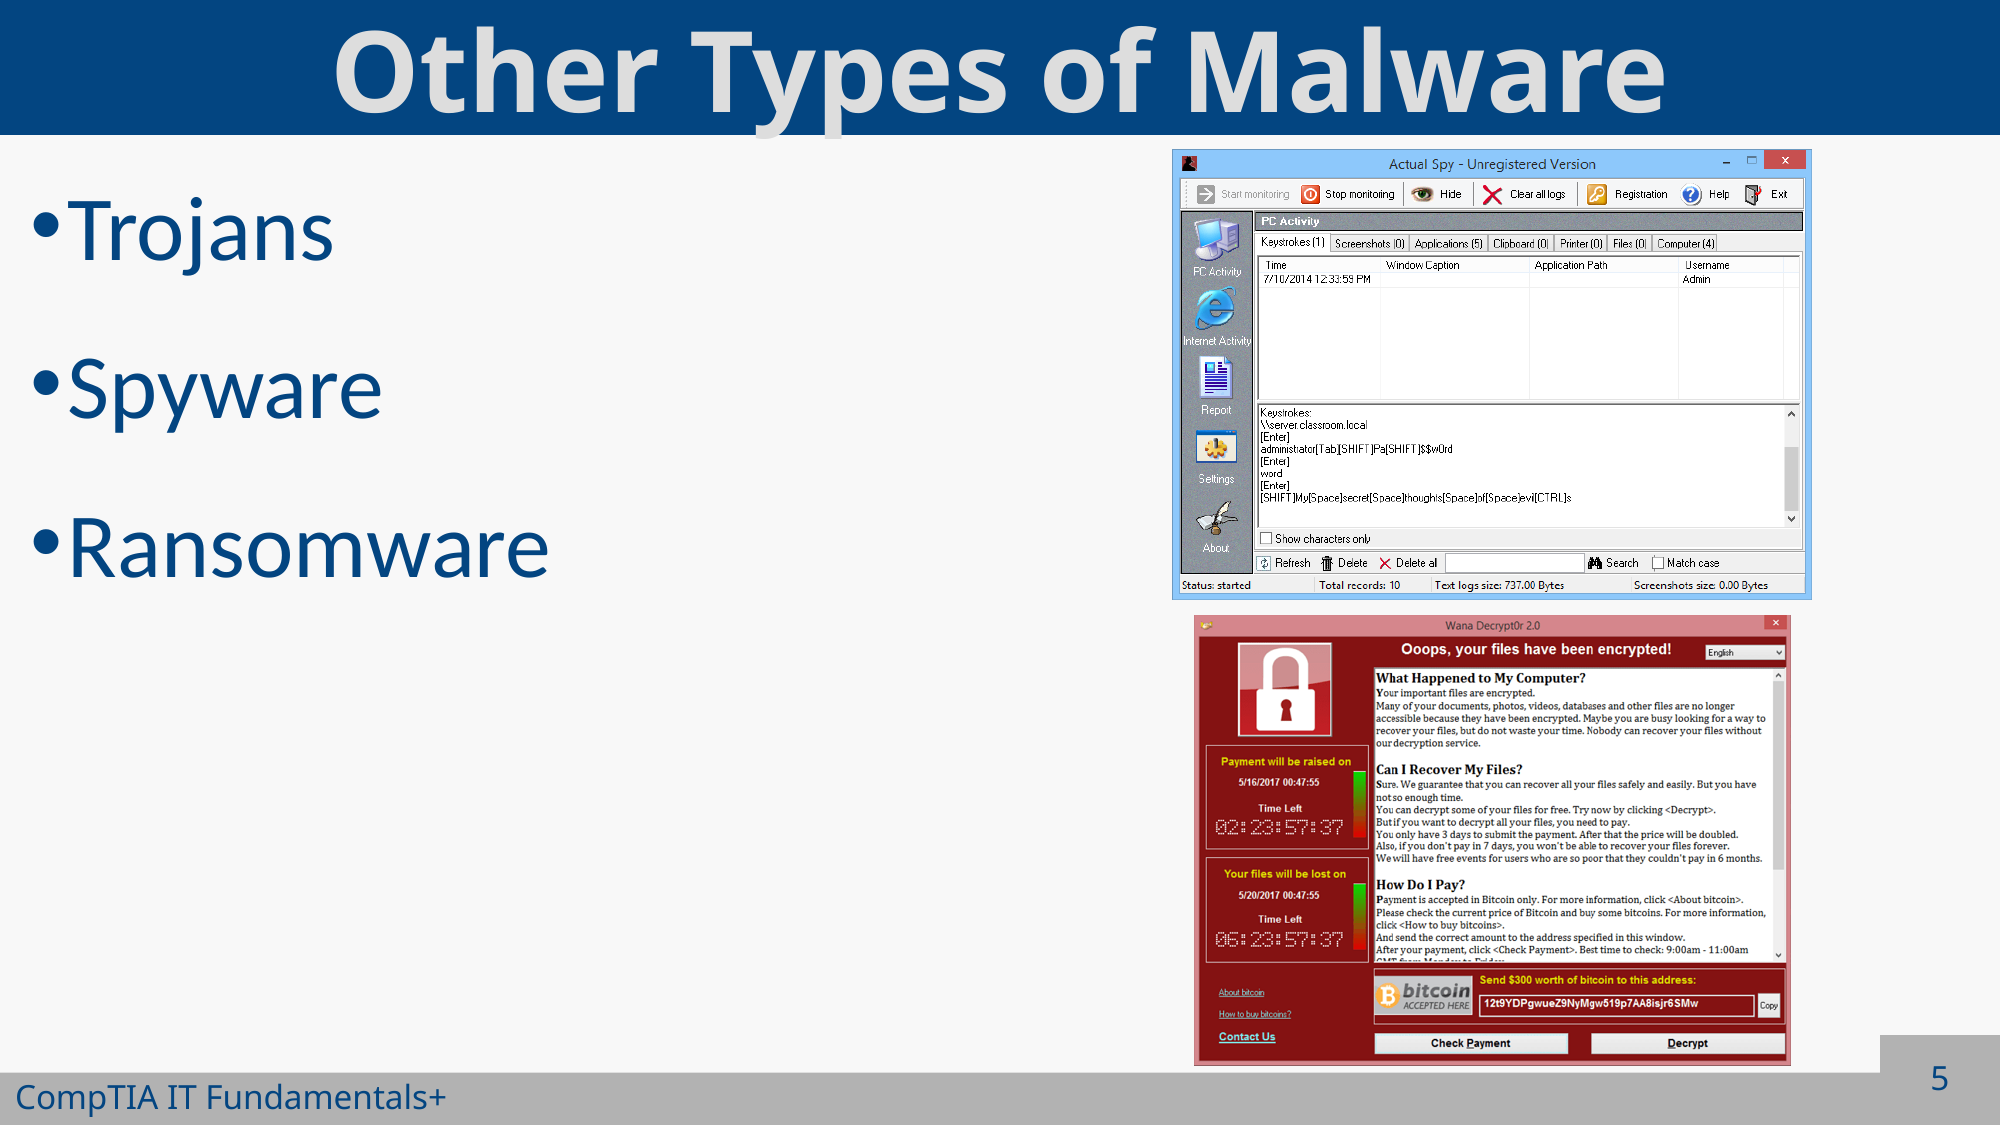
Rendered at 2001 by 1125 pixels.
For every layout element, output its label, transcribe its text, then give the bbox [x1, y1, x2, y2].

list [1194, 615, 1791, 1066]
title Other Types of Malware [0, 0, 2000, 135]
list Trojans Spyware Ransomware [15, 149, 990, 1065]
slide_number 5 [1880, 1035, 2000, 1125]
footer CompTIA IT Fundamentals+ [0, 1072, 1880, 1125]
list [1172, 149, 1813, 600]
